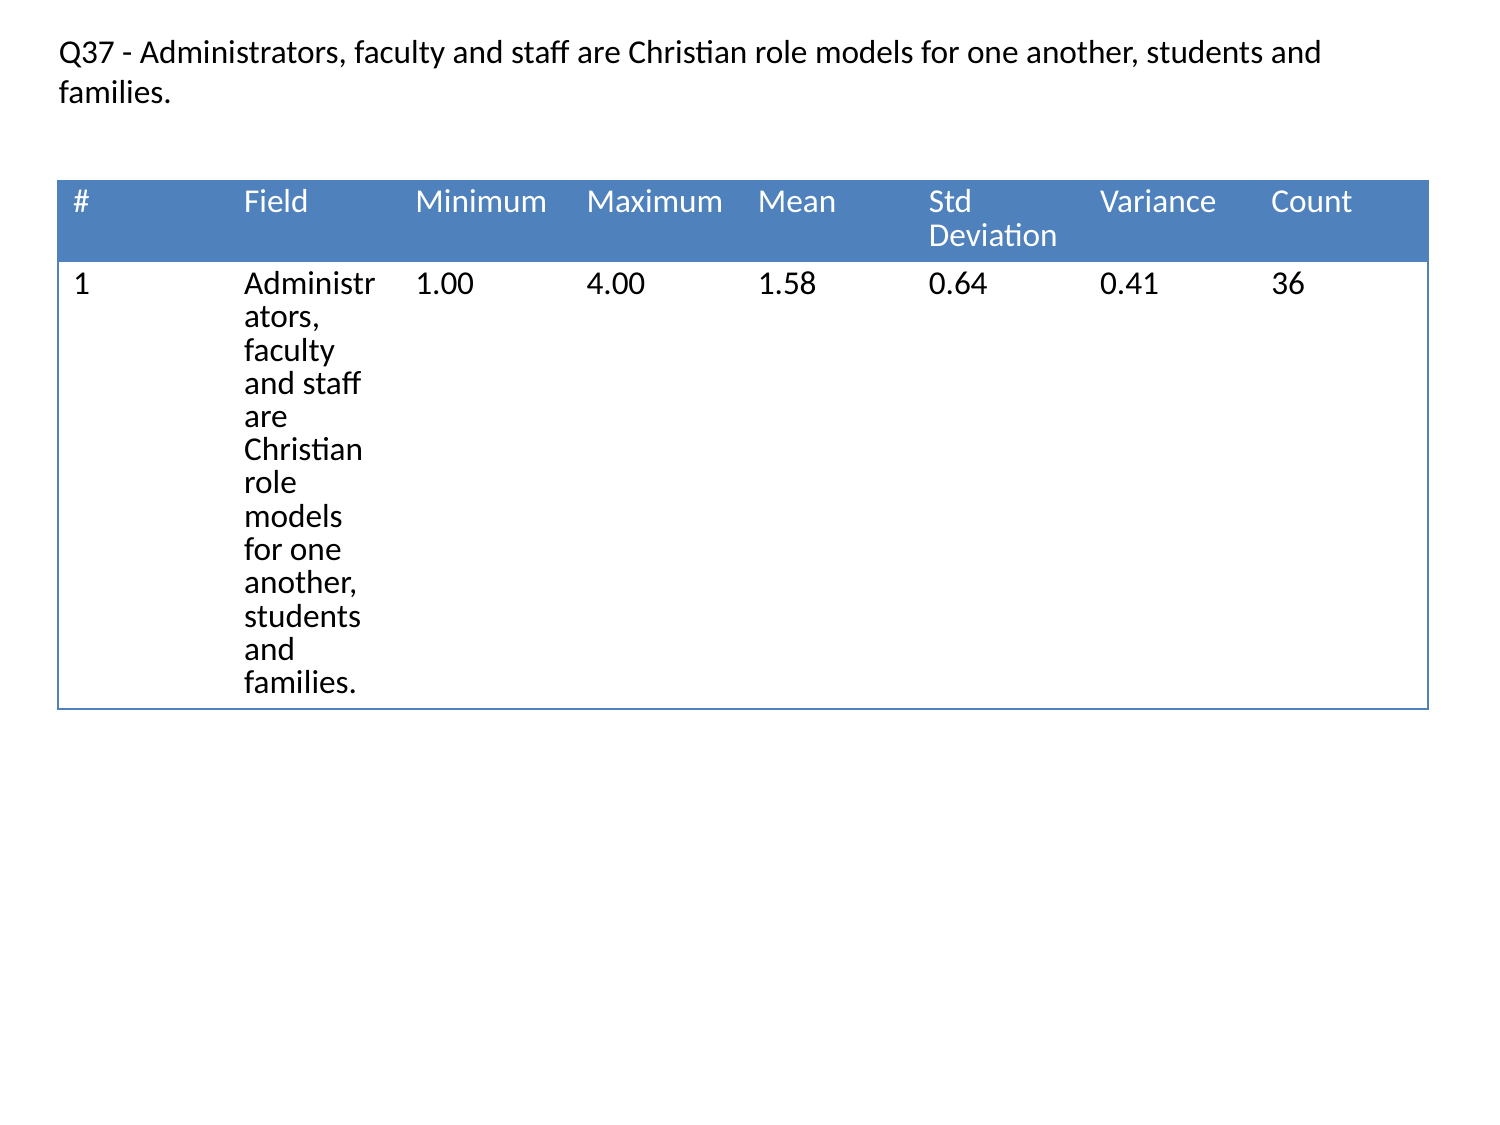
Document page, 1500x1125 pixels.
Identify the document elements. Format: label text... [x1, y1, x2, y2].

table_header Maximum [572, 181, 743, 262]
table_header Minimum [400, 181, 572, 262]
text_box Q37 - Administrators, faculty and staff are Christian role models for one another, students and families. [44, 22, 1395, 84]
table_header Count [1256, 181, 1427, 262]
table_header Mean [743, 181, 914, 262]
table_header Field [229, 181, 400, 262]
table_cell 0.41 [1085, 262, 1256, 708]
table_cell 36 [1256, 262, 1427, 708]
table_header Std Deviation [914, 181, 1085, 262]
table_cell 1.58 [743, 262, 914, 708]
table_cell 0.64 [914, 262, 1085, 708]
table_cell 1.00 [400, 262, 572, 708]
table_header Variance [1085, 181, 1256, 262]
table_header # [59, 181, 229, 262]
table_cell Administrators, faculty and staff are Christian role models for one another, students and families. [229, 262, 400, 708]
table_cell 4.00 [572, 262, 743, 708]
table_cell 1 [59, 262, 229, 708]
